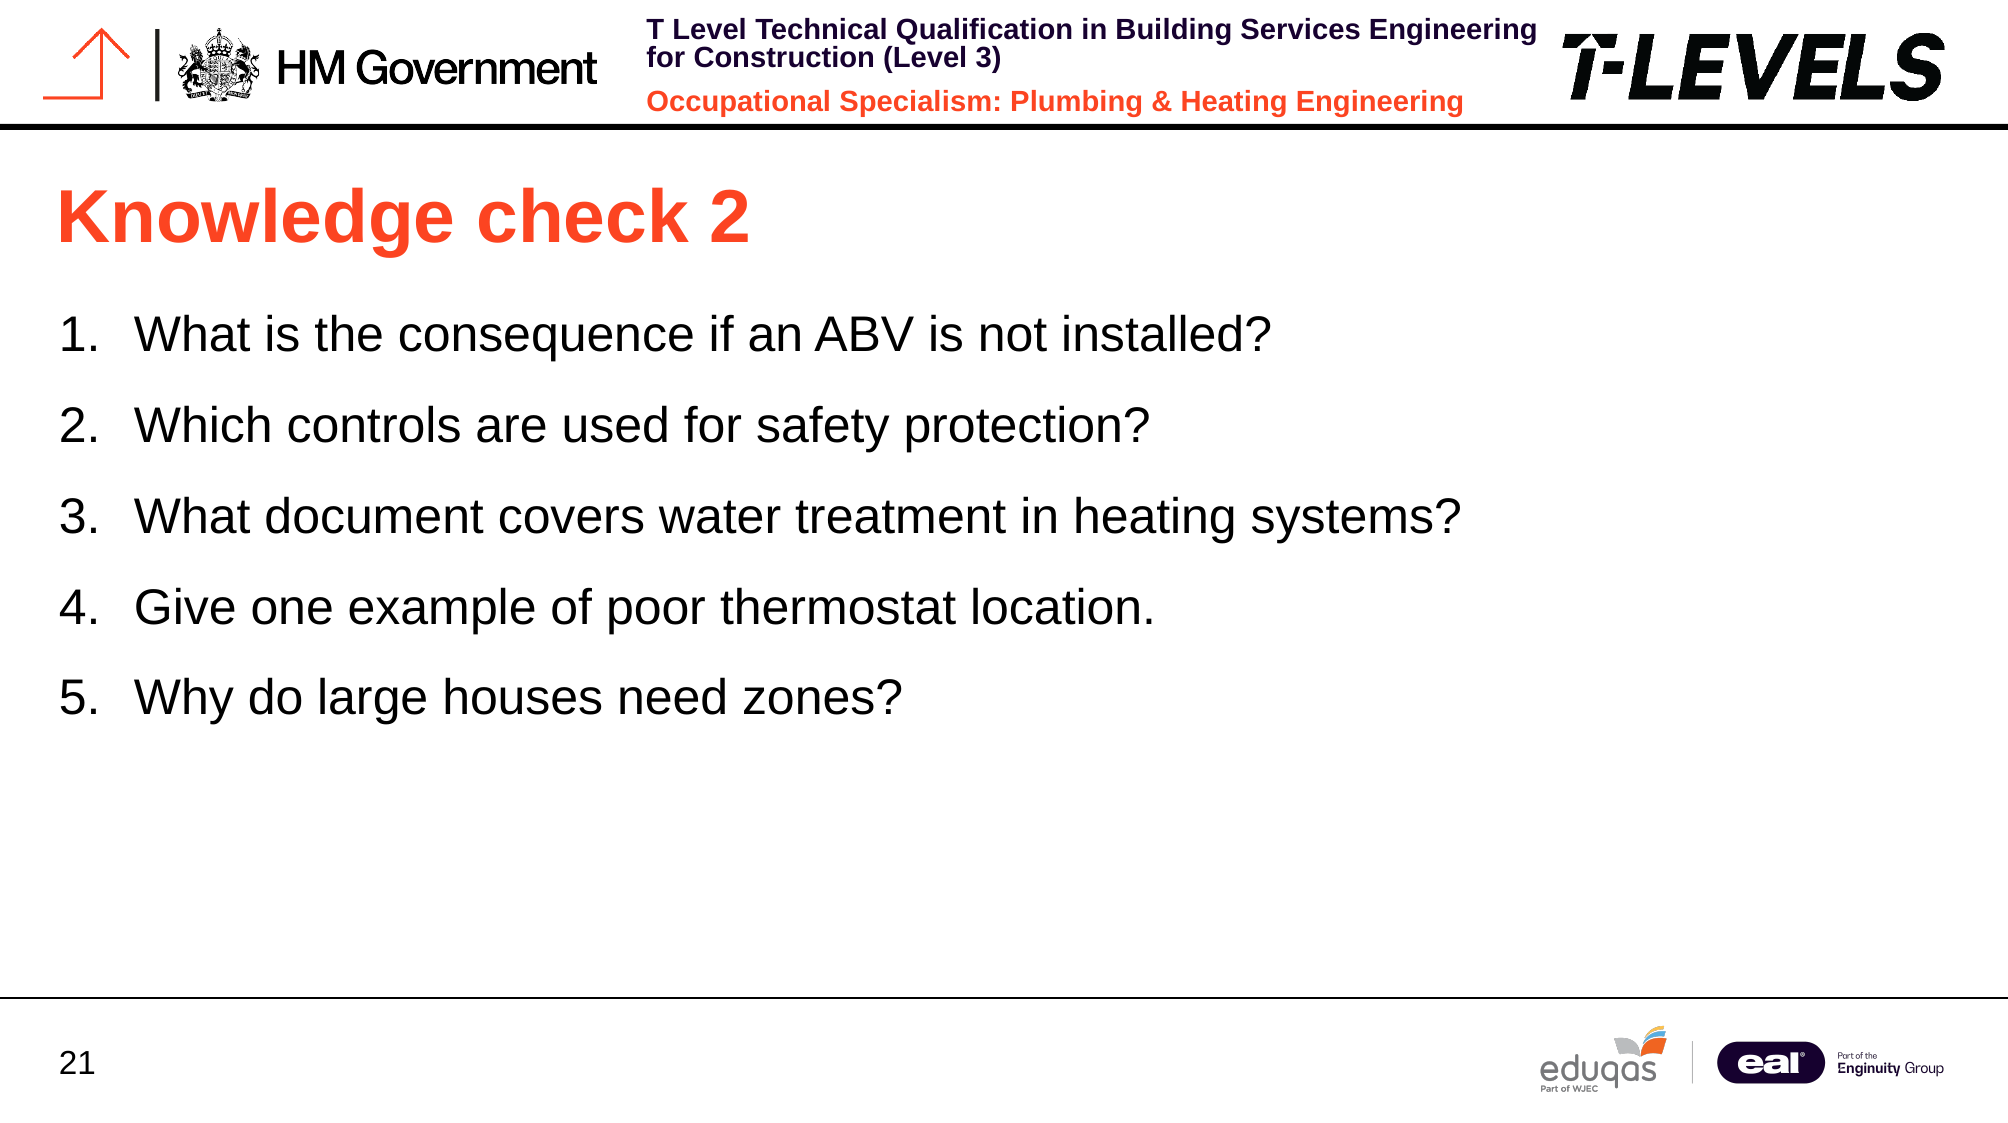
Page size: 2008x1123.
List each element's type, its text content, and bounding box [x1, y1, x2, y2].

title Knowledge check 2 [41, 111, 1949, 314]
picture [1543, 25, 1964, 108]
picture [155, 28, 597, 102]
picture [38, 27, 136, 100]
picture [1535, 1021, 1949, 1097]
list What is the consequence if an ABV is not installed? Which controls are used for safety protection? What document covers water treatment in heating systems? Give one example of poor thermostat location. Why do large houses need zones? [59, 295, 1949, 948]
